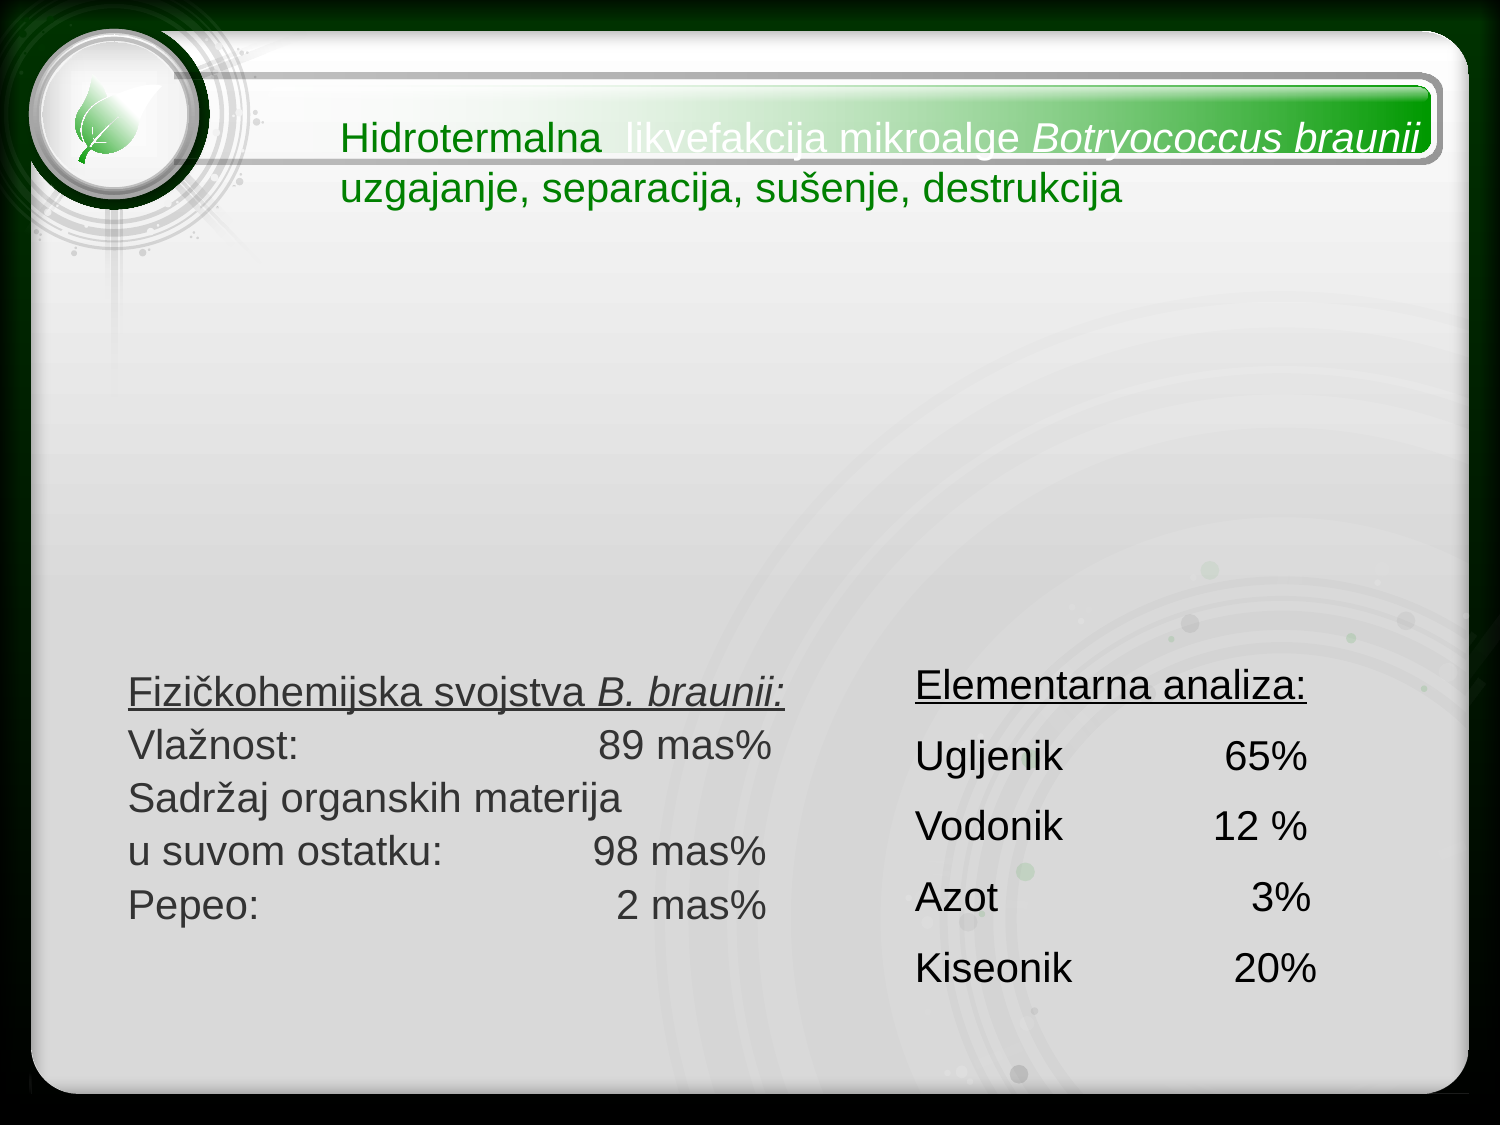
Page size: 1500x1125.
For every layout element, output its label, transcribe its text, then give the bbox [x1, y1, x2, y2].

text_box Elementarna analiza: Ugljenik 65% Vodonik 12 % Azot 3% Kiseonik 20% [900, 650, 1375, 999]
title Hidrotermalna likvefakcija mikroalge Botryococcus braunii uzgajanje, separacija, sušenje, destrukcija [324, 118, 1500, 238]
list Fizičkohemijska svojstva B. braunii: Vlažnost: 89 mas% Sadržaj organskih materija u suvom ostatku: 98 mas% Pepeo: 2 mas% [112, 662, 851, 988]
